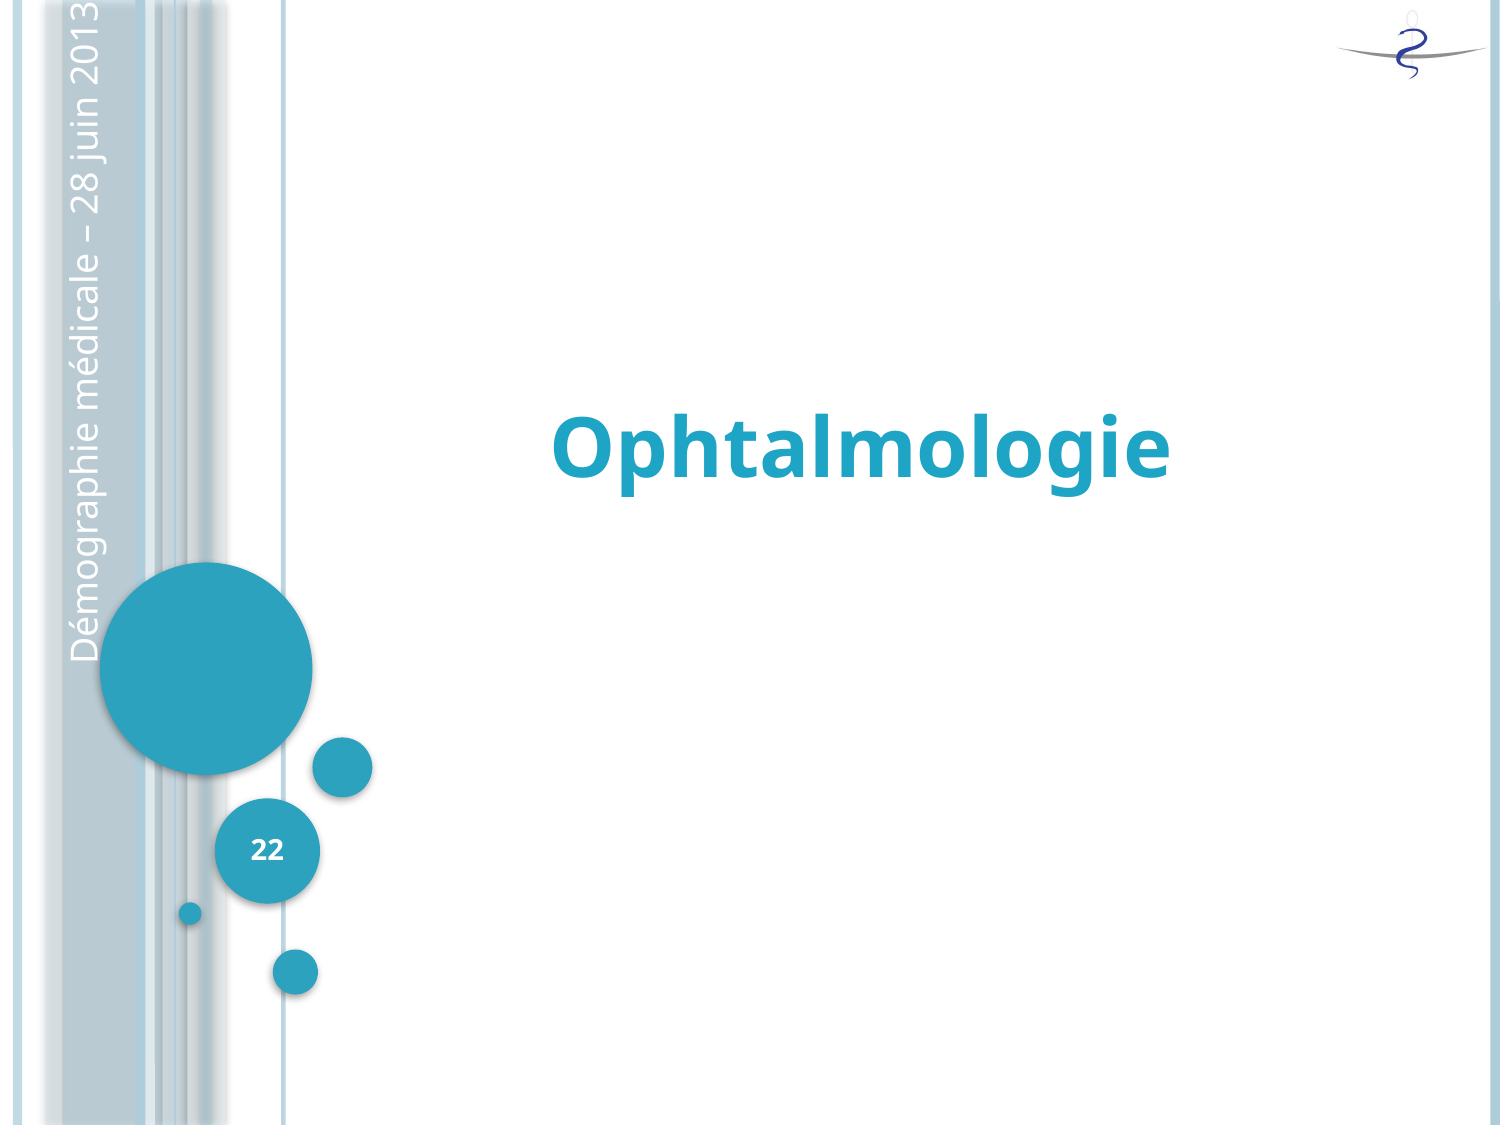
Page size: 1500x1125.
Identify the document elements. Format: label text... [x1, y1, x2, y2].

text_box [1333, 6, 1489, 83]
text_box Ophtalmologie [534, 386, 1188, 502]
text_box 22 [217, 808, 318, 894]
text_box Démographie médicale – 28 juin 2013 [52, 0, 113, 680]
